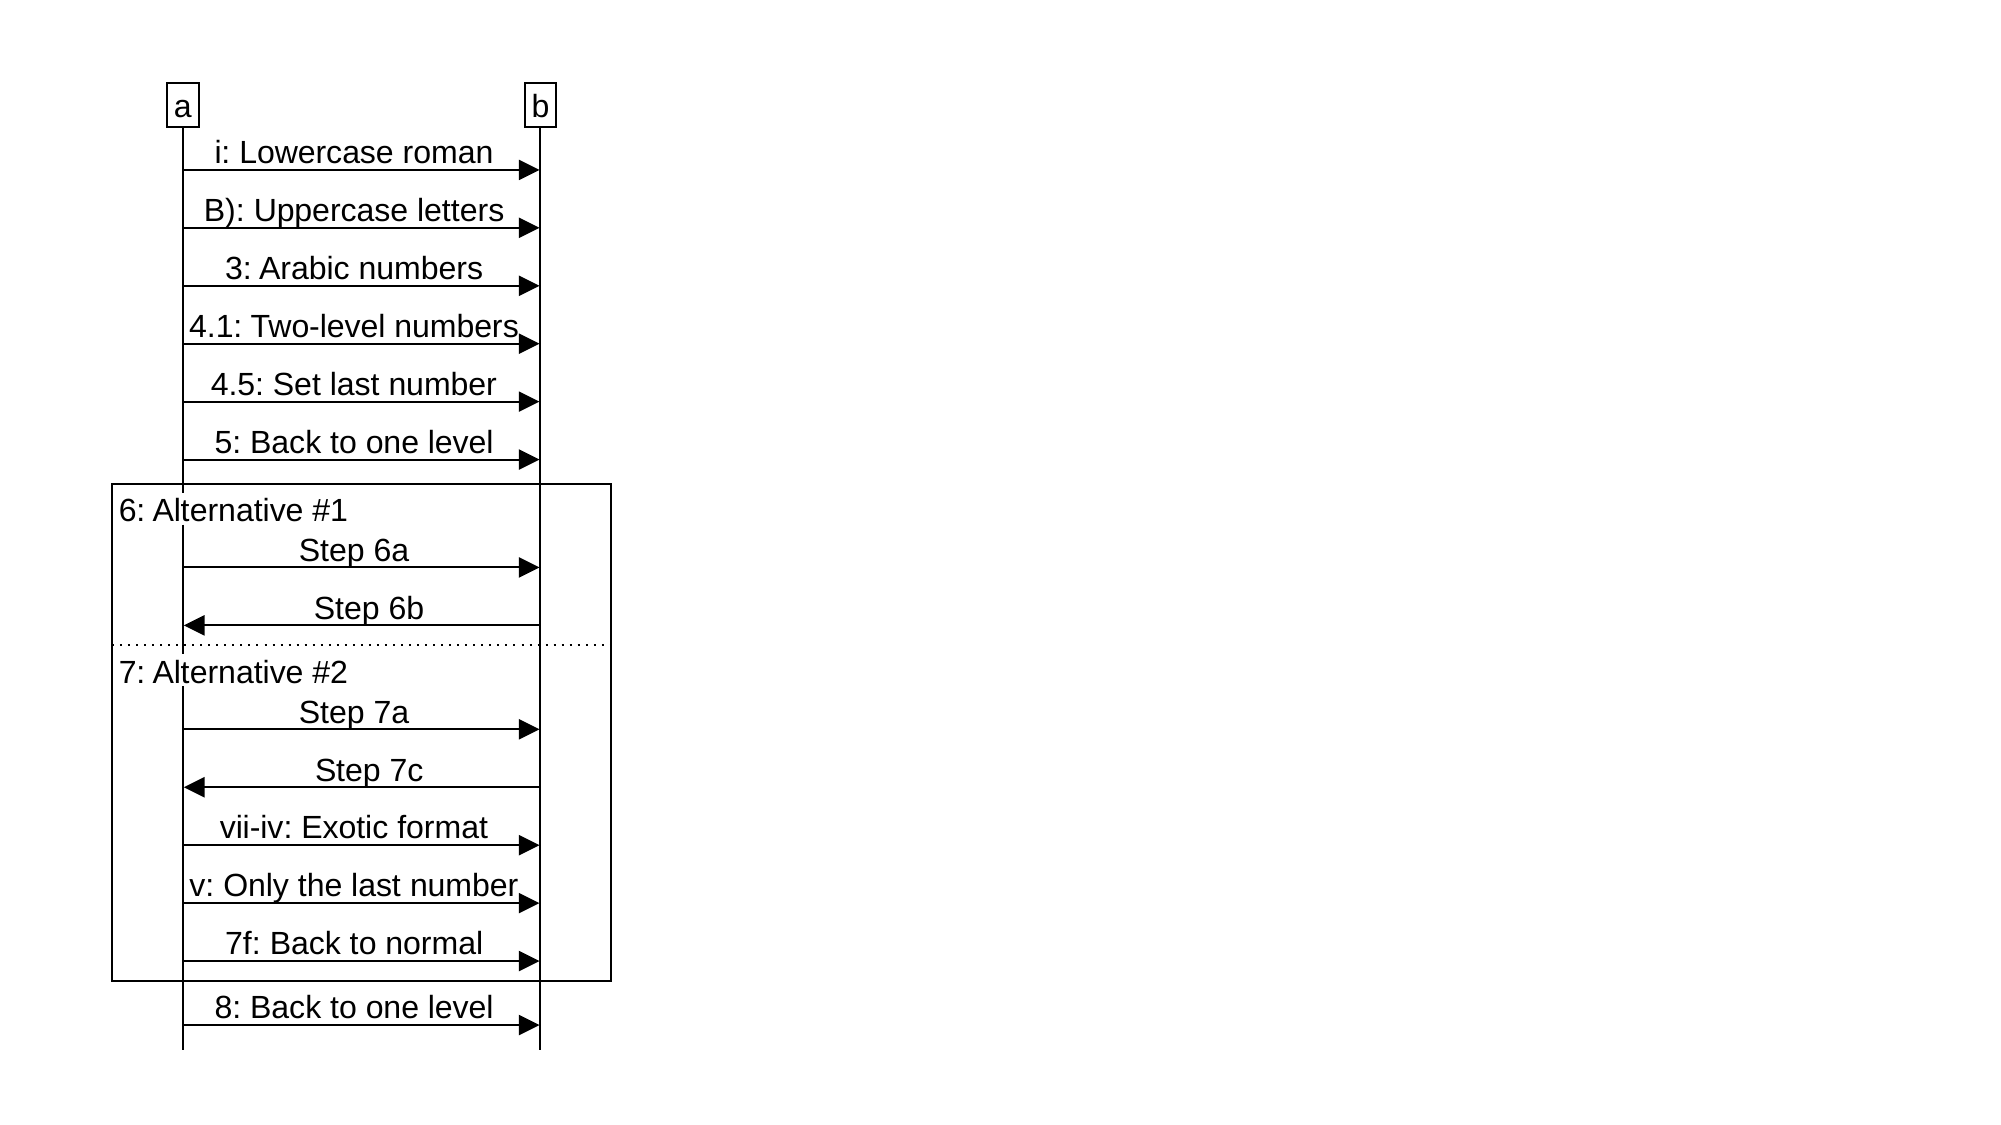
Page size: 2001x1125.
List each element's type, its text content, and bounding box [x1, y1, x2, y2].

text_box 3: Arabic numbers [222, 248, 486, 285]
text_box a [166, 82, 199, 127]
text_box 4.1: Two-level numbers [185, 306, 523, 343]
text_box 7f: Back to normal [223, 923, 486, 960]
text_box i: Lowercase roman [212, 132, 496, 169]
text_box [184, 483, 540, 566]
text_box [541, 646, 612, 981]
text_box [184, 962, 539, 981]
text_box 5: Back to one level [212, 422, 496, 459]
text_box v: Only the last number [187, 866, 521, 902]
text_box [184, 626, 539, 645]
text_box [541, 483, 612, 645]
text_box [184, 904, 539, 960]
text_box 8: Back to one level [212, 987, 496, 1024]
text_box 4.5: Set last number [209, 364, 500, 401]
text_box [74, 74, 651, 1050]
text_box 7: Alternative #2 [118, 652, 354, 689]
text_box Step 7c [312, 750, 426, 786]
text_box Step 6b [311, 588, 427, 624]
text_box Step 6a [296, 530, 412, 566]
text_box B): Uppercase letters [201, 190, 507, 227]
text_box [184, 788, 539, 844]
text_box vii-iv: Exotic format [217, 808, 491, 844]
text_box [111, 646, 182, 981]
text_box 6: Alternative #1 [118, 490, 354, 527]
text_box [184, 730, 539, 786]
text_box [184, 846, 539, 902]
text_box [184, 646, 539, 728]
text_box Step 7a [296, 692, 412, 728]
text_box [184, 568, 539, 624]
text_box [111, 483, 182, 645]
text_box b [524, 82, 557, 127]
